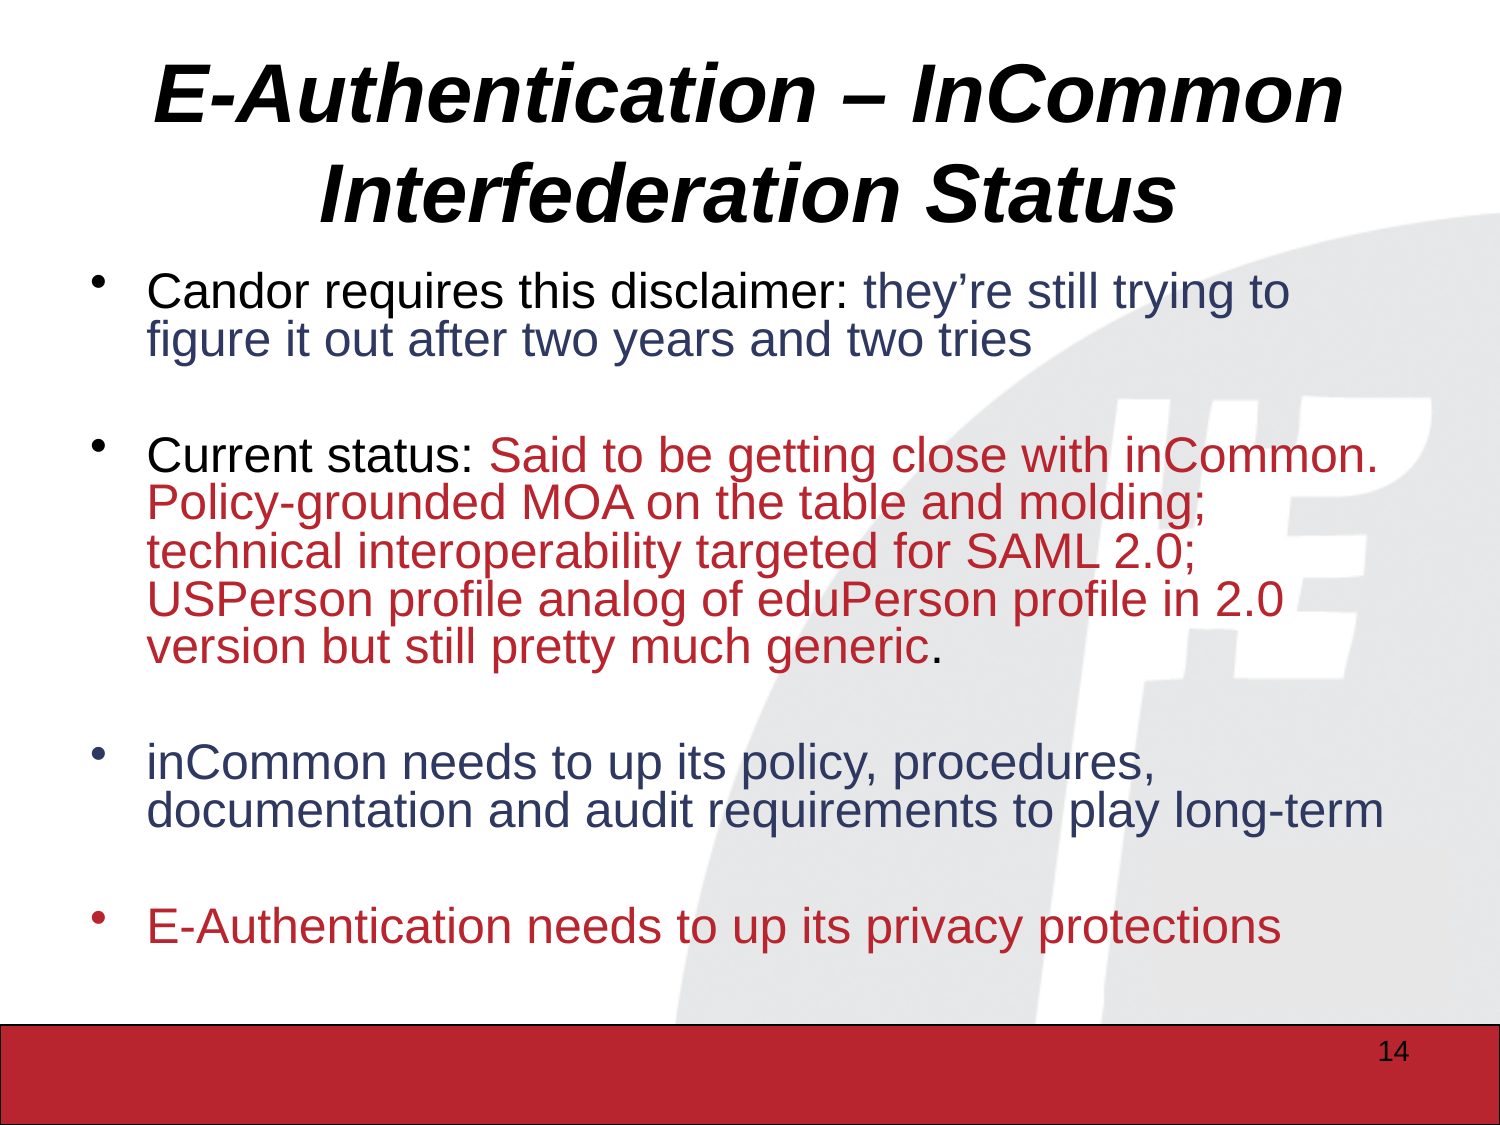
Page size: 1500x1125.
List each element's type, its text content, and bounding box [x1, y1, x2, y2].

picture [675, 212, 1500, 1024]
slide_number 14 [1074, 1024, 1425, 1103]
list Candor requires this disclaimer: they’re still trying to figure it out after two years and two tries Current status: Said to be getting close with inCommon. Policy-grounded MOA on the table and molding; technical interoperability targeted for SAML 2.0; USPerson profile analog of eduPerson profile in 2.0 version but still pretty much generic. inCommon needs to up its policy, procedures, documentation and audit requirements to play long-term E-Authentication needs to up its privacy protections [75, 262, 1425, 1005]
title E-Authentication – InCommon Interfederation Status [75, 45, 1425, 233]
